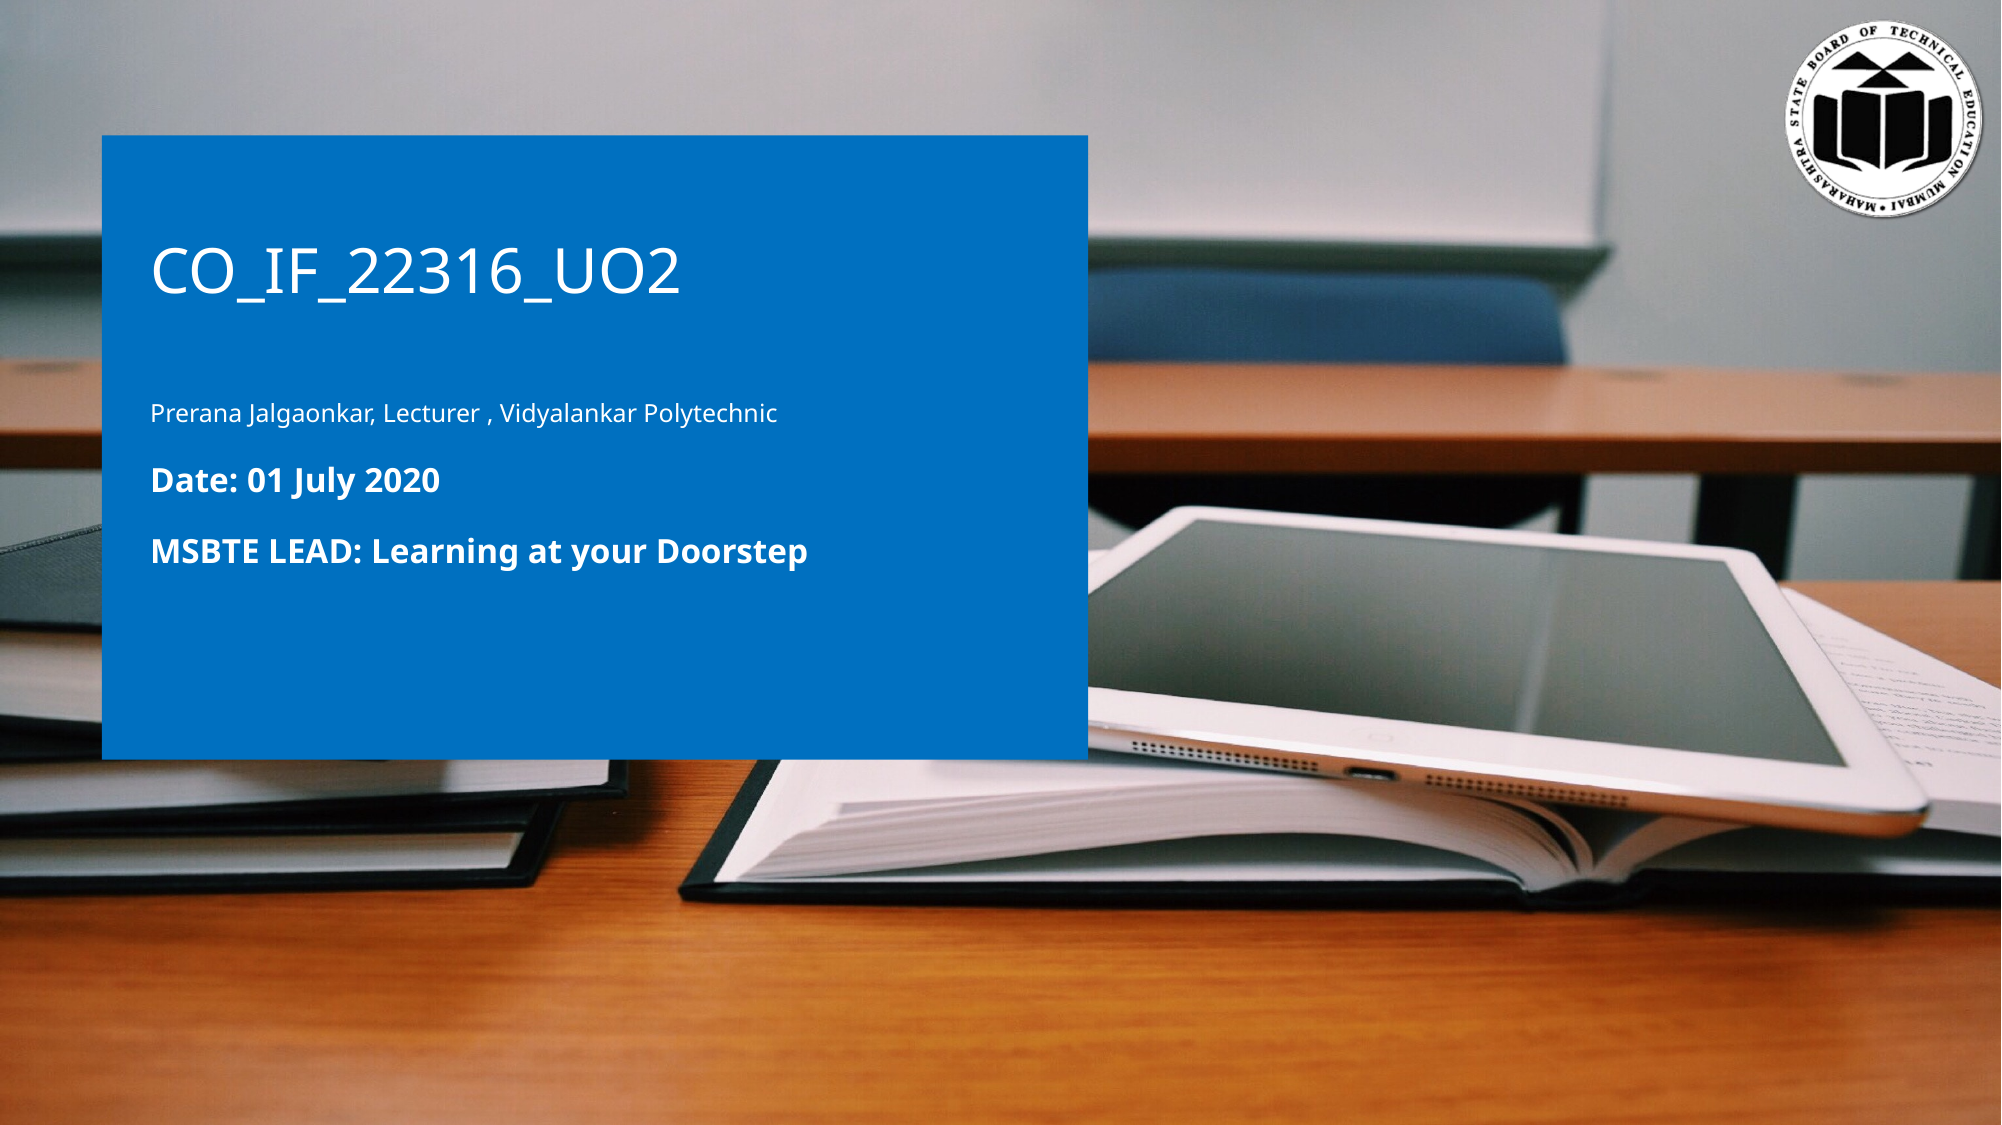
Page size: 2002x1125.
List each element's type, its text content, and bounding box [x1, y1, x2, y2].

picture [0, 0, 2001, 1125]
subtitle Prerana Jalgaonkar, Lecturer , Vidyalankar Polytechnic Date: 01 July 2020 MSBTE LEAD: Learning at your Doorstep [150, 397, 1040, 623]
title CO_IF_22316_UO2 [150, 242, 1040, 384]
